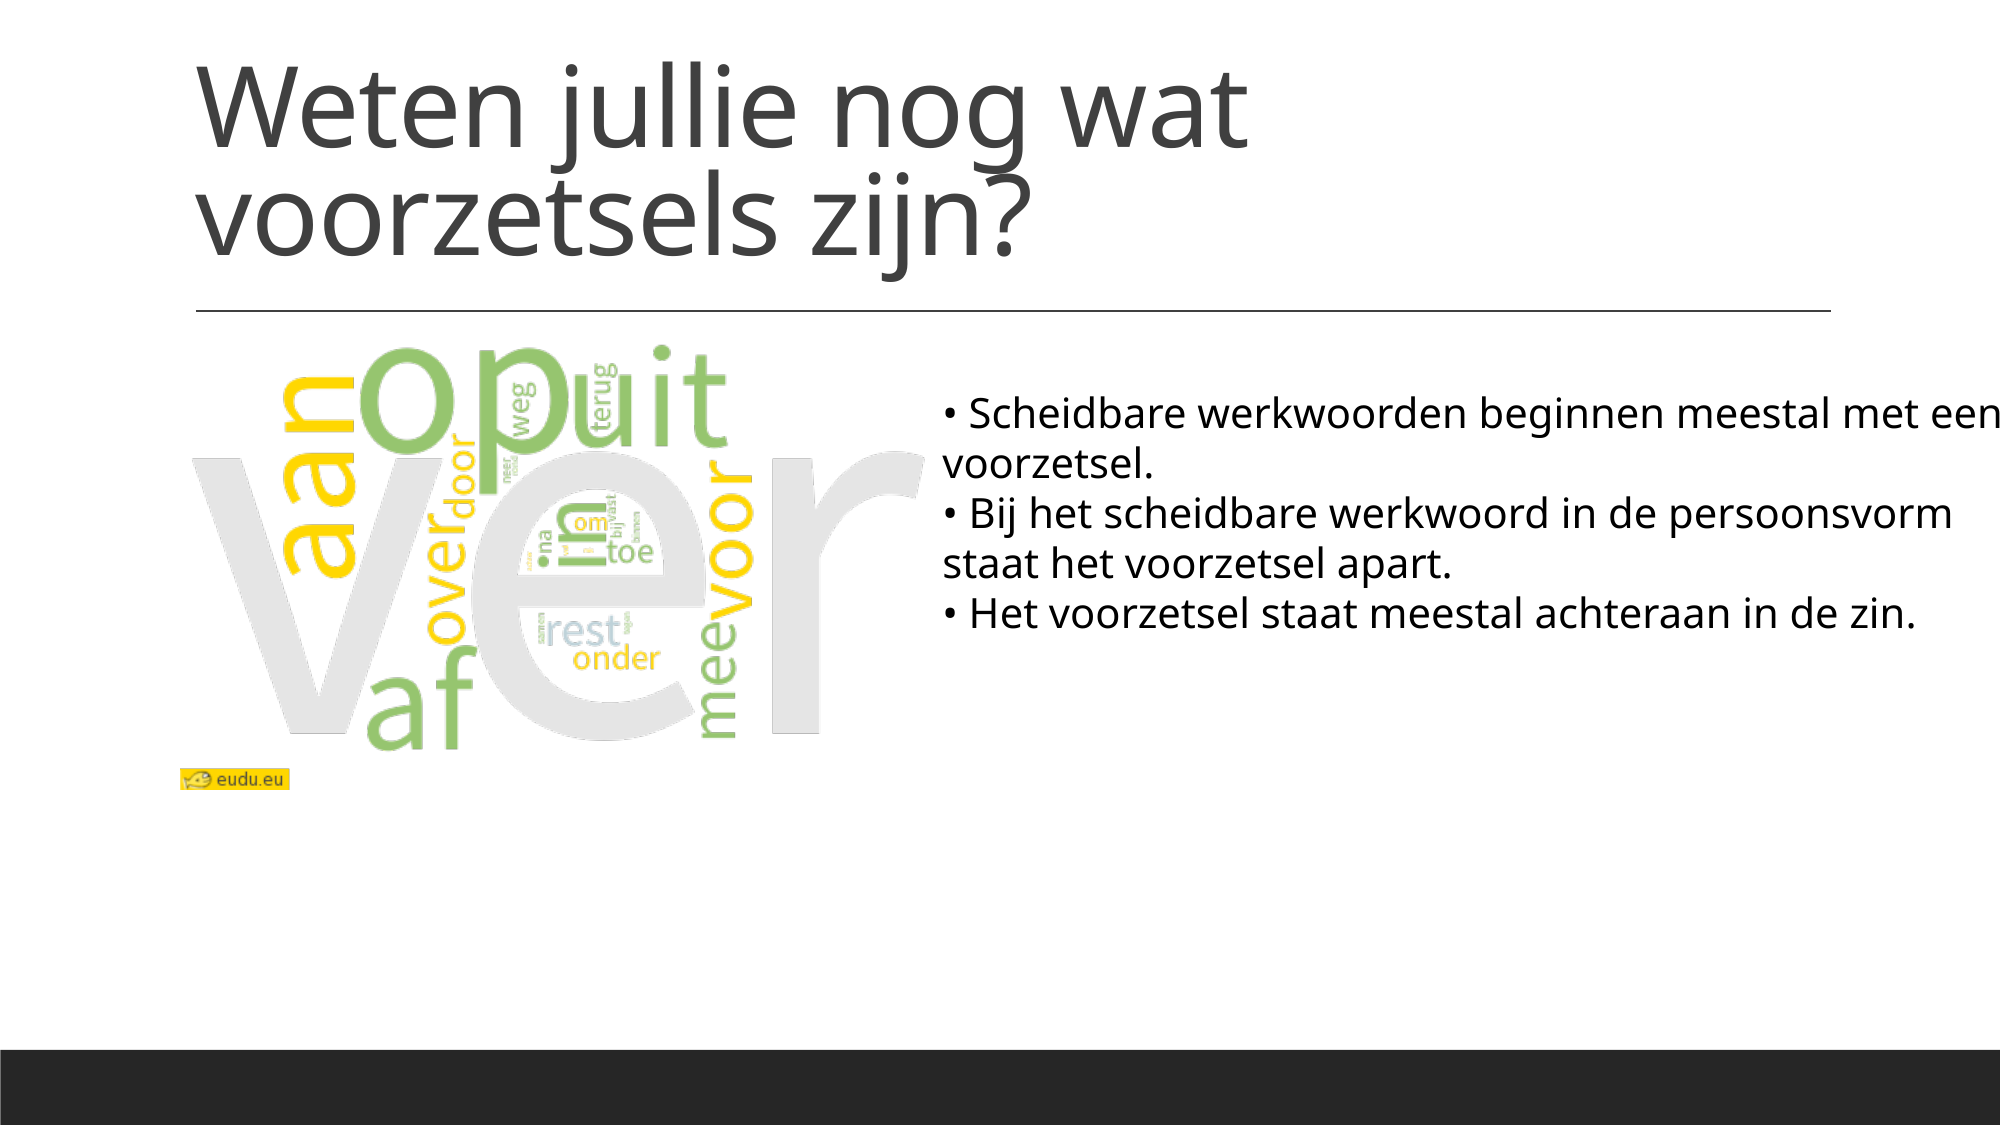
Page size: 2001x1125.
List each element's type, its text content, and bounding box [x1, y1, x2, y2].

picture [179, 334, 937, 791]
title Weten jullie nog wat voorzetsels zijn? [180, 47, 1830, 285]
text_box • Scheidbare werkwoorden beginnen meestal met een voorzetsel. • Bij het scheidbare werkwoord in de persoonsvorm staat het voorzetsel apart. • Het voorzetsel staat meestal achteraan in de zin. [944, 379, 2000, 645]
